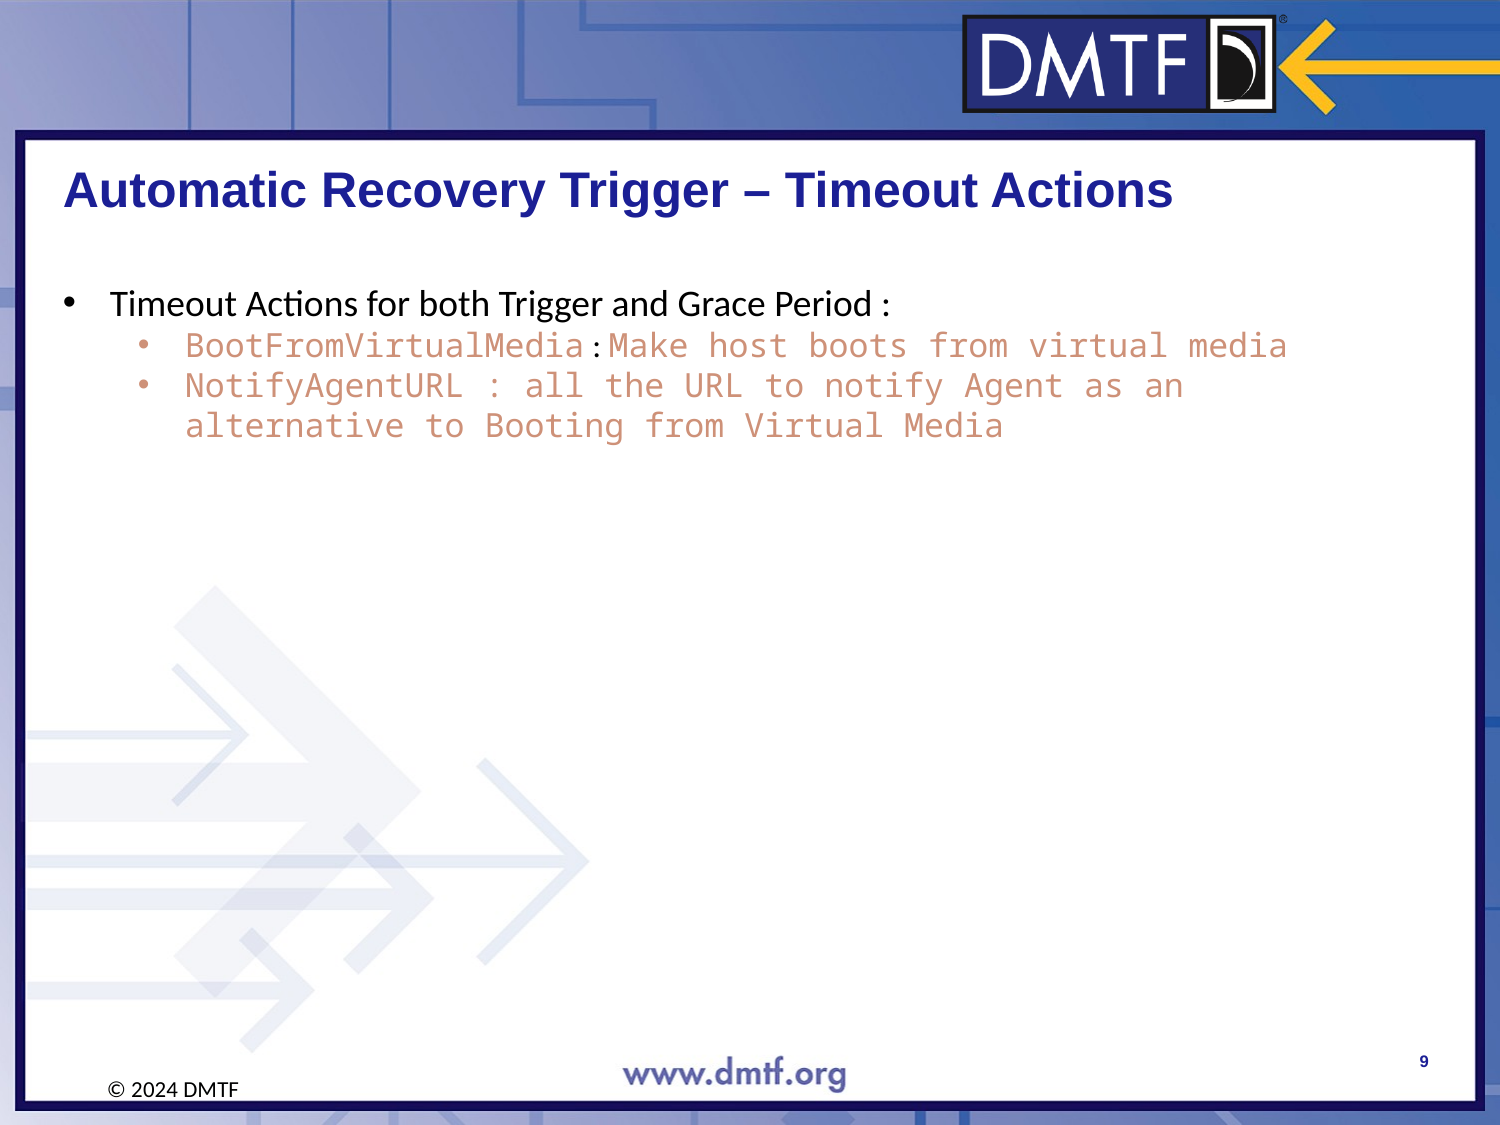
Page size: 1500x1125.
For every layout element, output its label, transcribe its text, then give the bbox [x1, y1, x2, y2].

slide_number 9 [1404, 1043, 1443, 1075]
text_box © 2024 DMTF [92, 1067, 407, 1110]
list Timeout Actions for both Trigger and Grace Period : BootFromVirtualMedia : Make host boots from virtual media NotifyAgentURL : all the URL to notify Agent as an alternative to Booting from Virtual Media [62, 278, 1385, 446]
picture [0, 0, 1500, 1125]
title Automatic Recovery Trigger – Timeout Actions [62, 157, 1385, 278]
